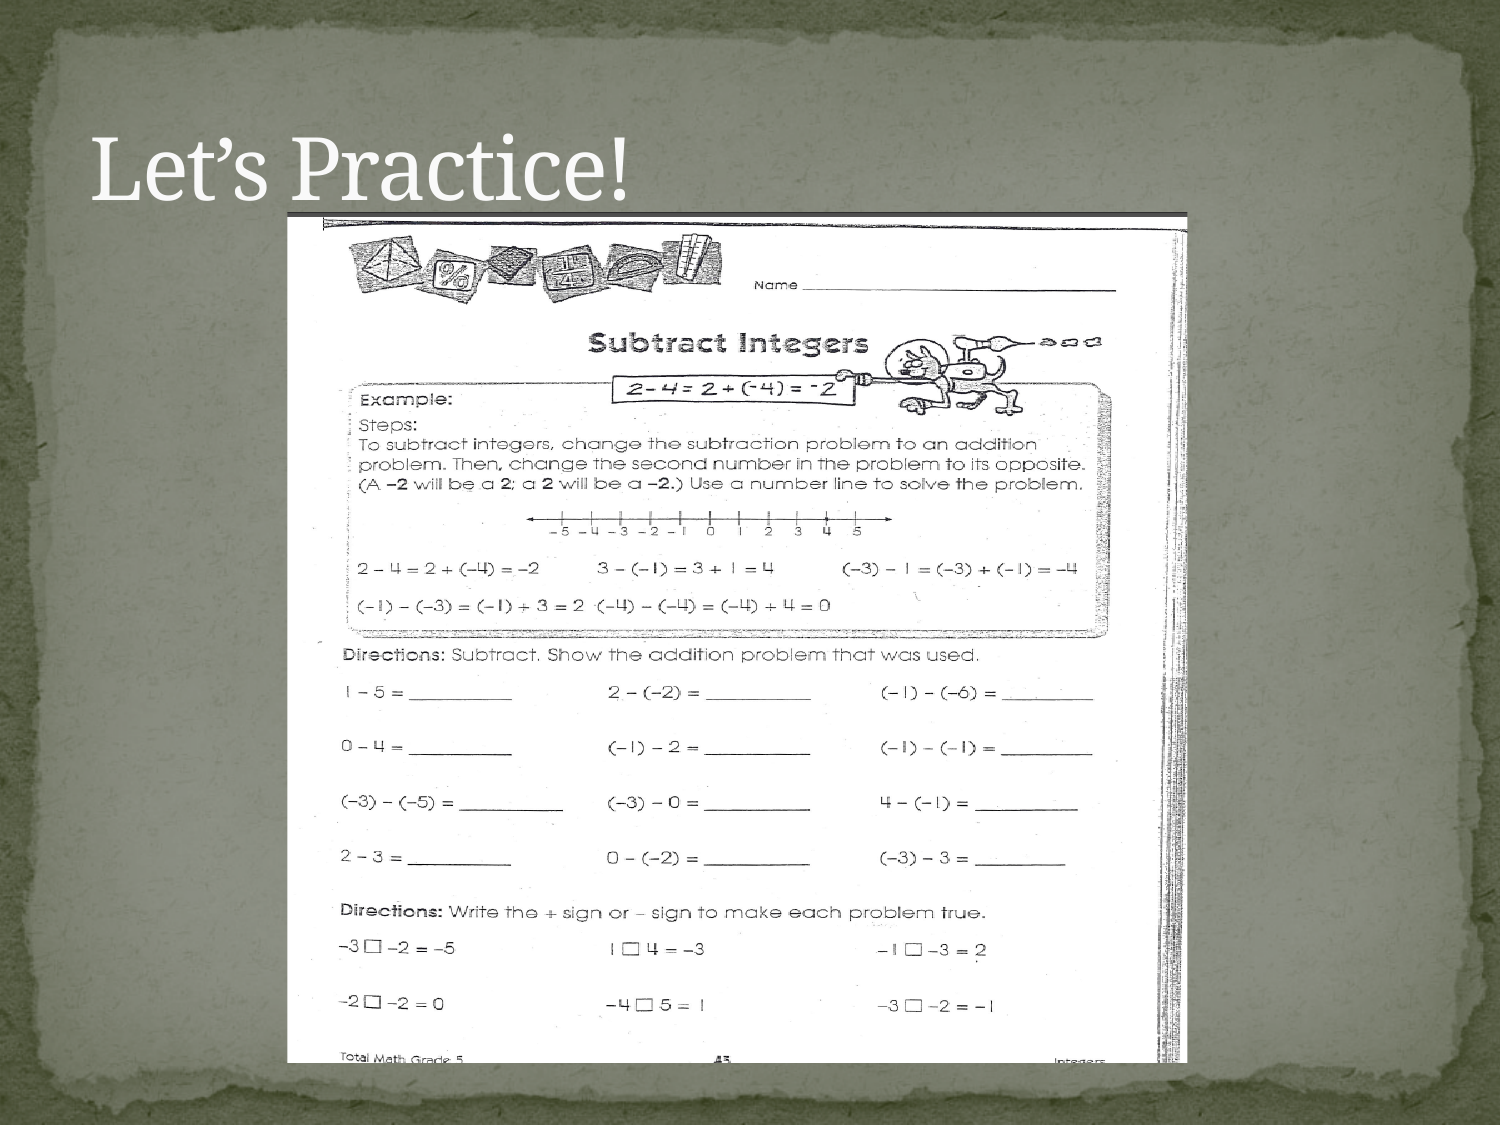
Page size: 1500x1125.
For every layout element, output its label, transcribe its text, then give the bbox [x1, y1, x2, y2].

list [290, 215, 1186, 1061]
title Let’s Practice! [74, 24, 1425, 225]
